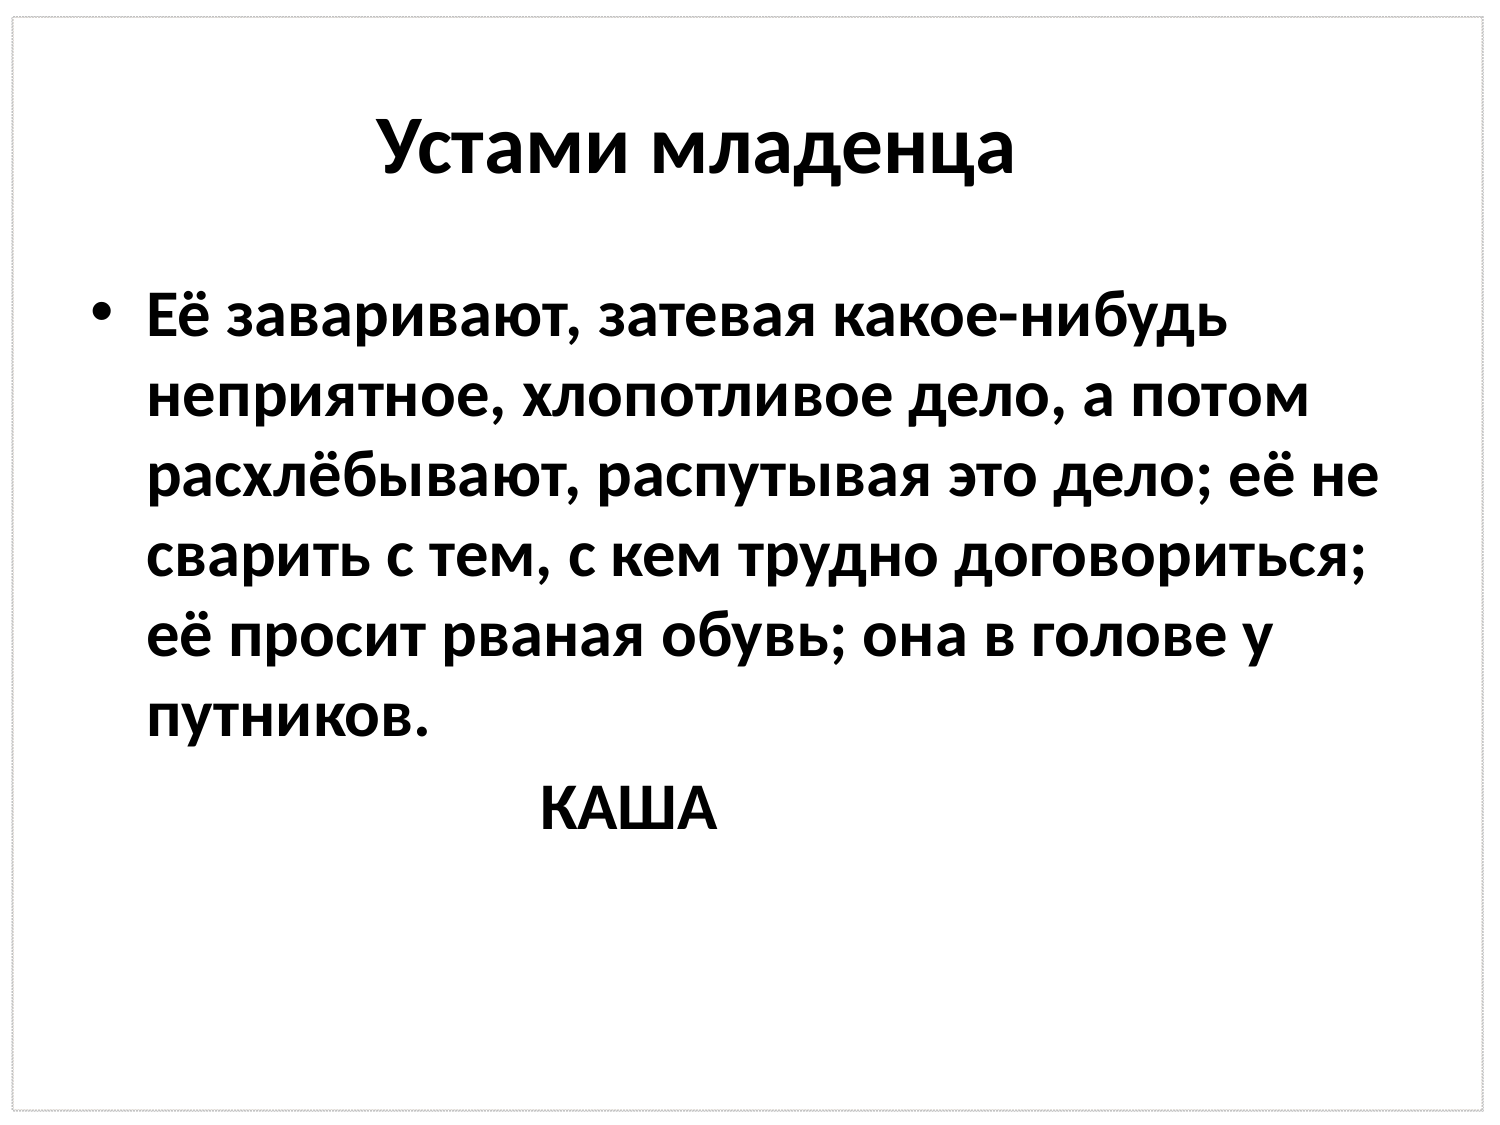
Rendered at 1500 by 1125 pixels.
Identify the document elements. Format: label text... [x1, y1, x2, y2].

title Устами младенца [74, 44, 1301, 235]
list Её заваривают, затевая какое-нибудь неприятное, хлопотливое дело, а потом расхлёбывают, распутывая это дело; её не сварить с тем, с кем трудно договориться; её просит рваная обувь; она в голове у путников. КАША [74, 262, 1426, 1006]
